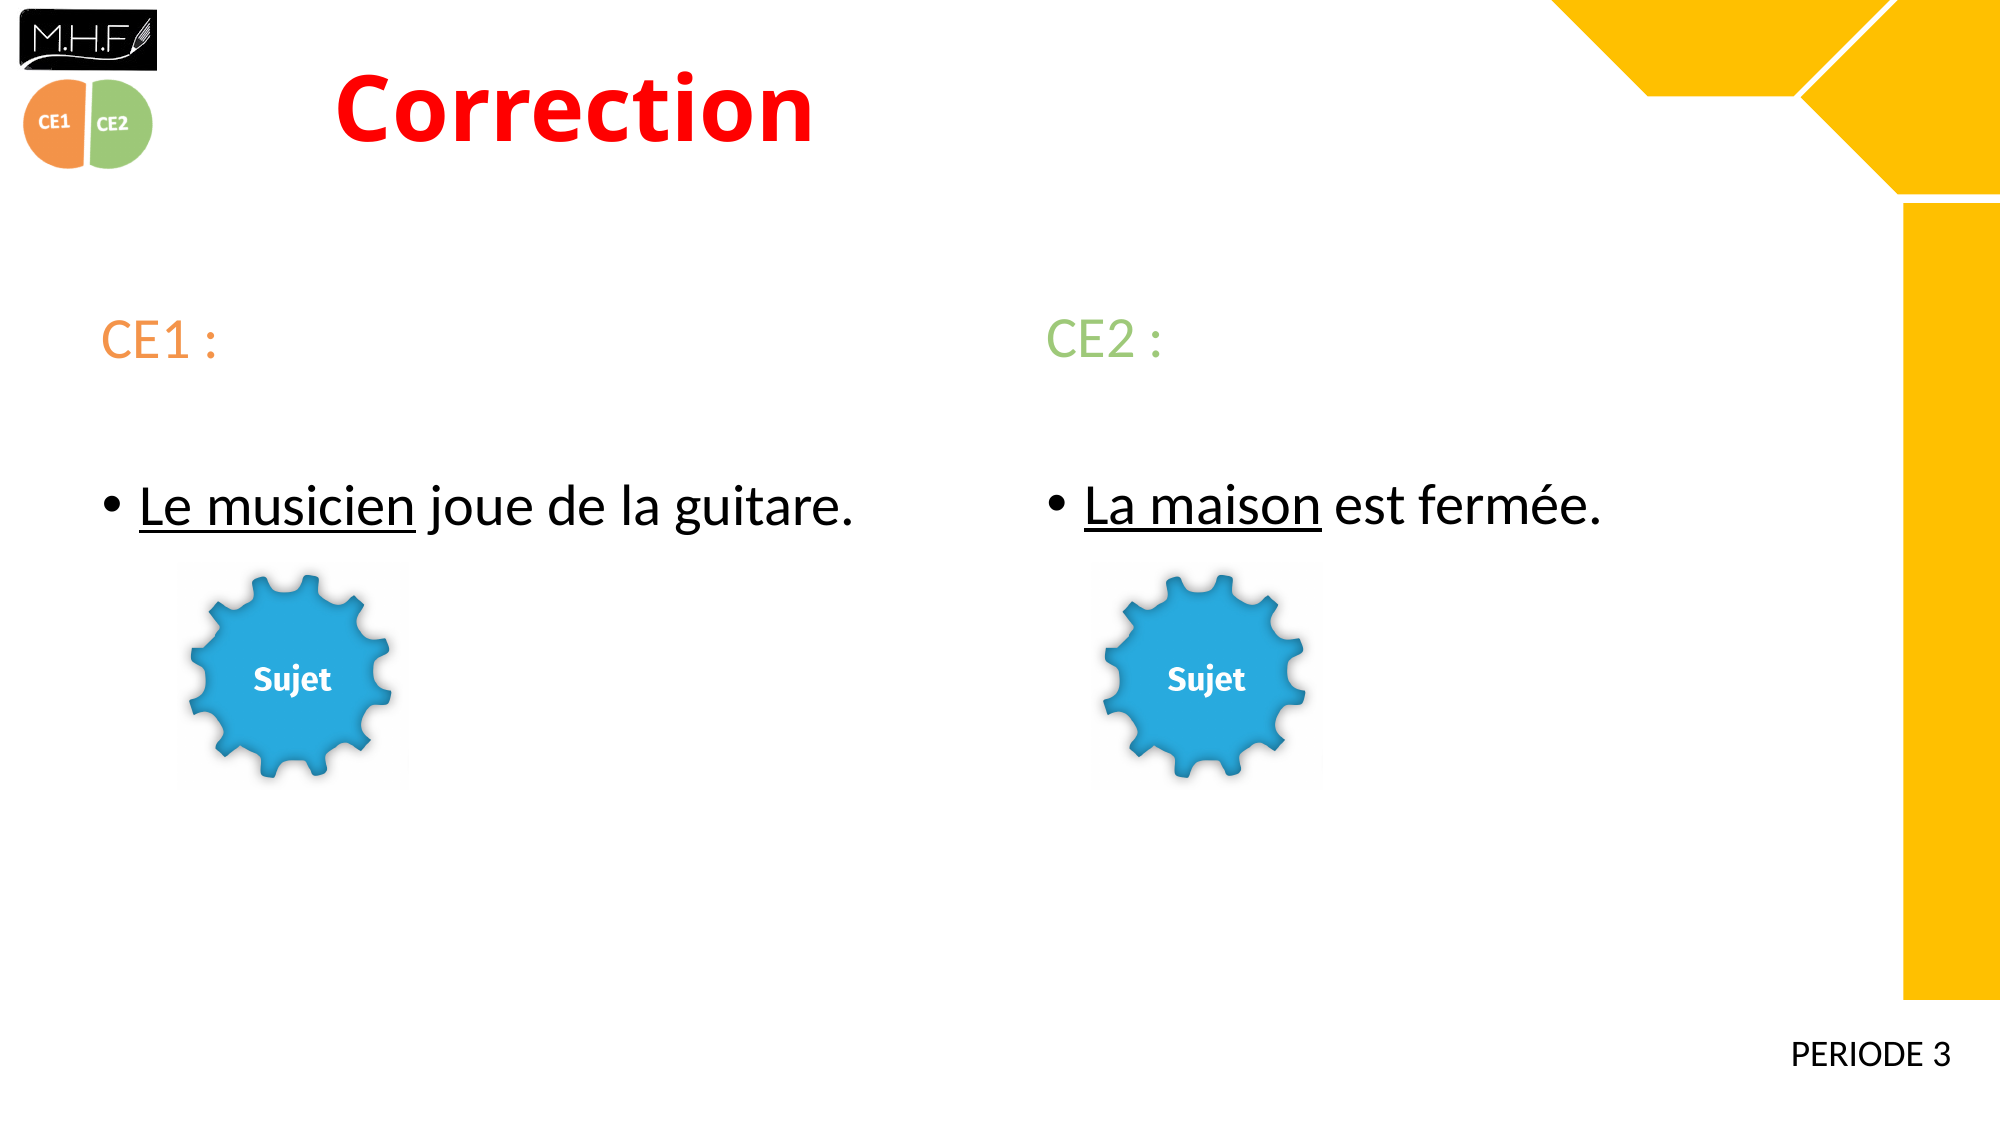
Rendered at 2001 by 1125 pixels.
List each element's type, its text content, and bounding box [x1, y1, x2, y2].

text_box CE2 : La maison est fermée. [1031, 299, 1853, 1014]
list CE1 : Le musicien joue de la guitare. [86, 300, 909, 1015]
title Correction [318, 3, 1865, 221]
picture [1091, 562, 1323, 790]
text_box [1549, 0, 1892, 98]
picture [1, 7, 177, 207]
picture [177, 562, 409, 790]
text_box [1799, 0, 2000, 196]
text_box PERIODE 3 [1362, 1021, 1967, 1125]
text_box [1902, 202, 2000, 1001]
